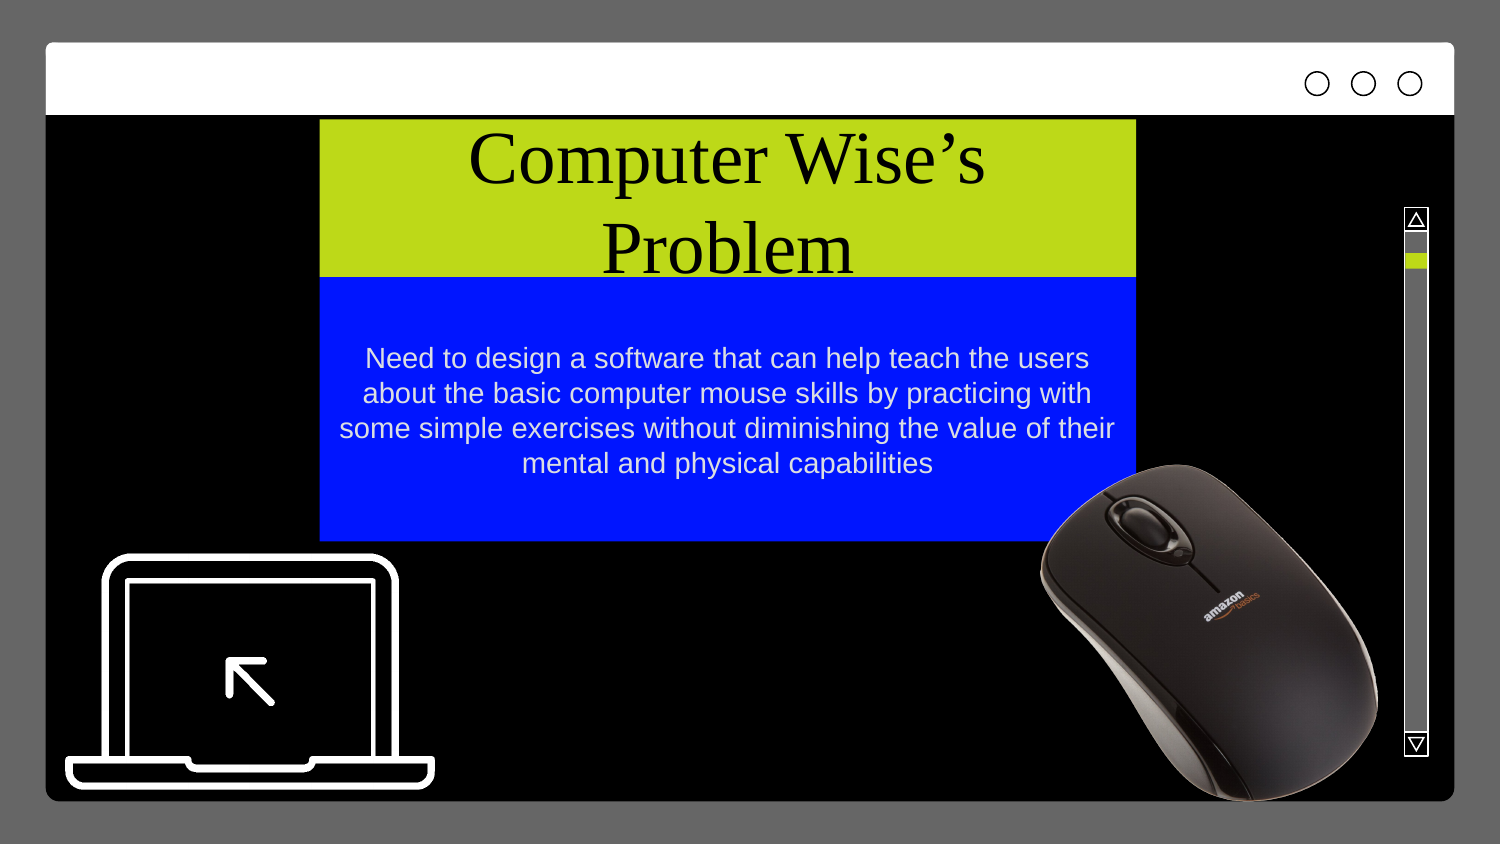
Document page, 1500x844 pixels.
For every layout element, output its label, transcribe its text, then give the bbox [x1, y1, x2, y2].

picture [1036, 460, 1383, 807]
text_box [1404, 207, 1429, 757]
subtitle Need to design a software that can help teach the users about the basic computer mouse skills by practicing with some simple exercises without diminishing the value of their mental and physical capabilities [319, 277, 1137, 542]
picture [65, 553, 435, 791]
title Computer Wise’s Problem [319, 119, 1137, 277]
